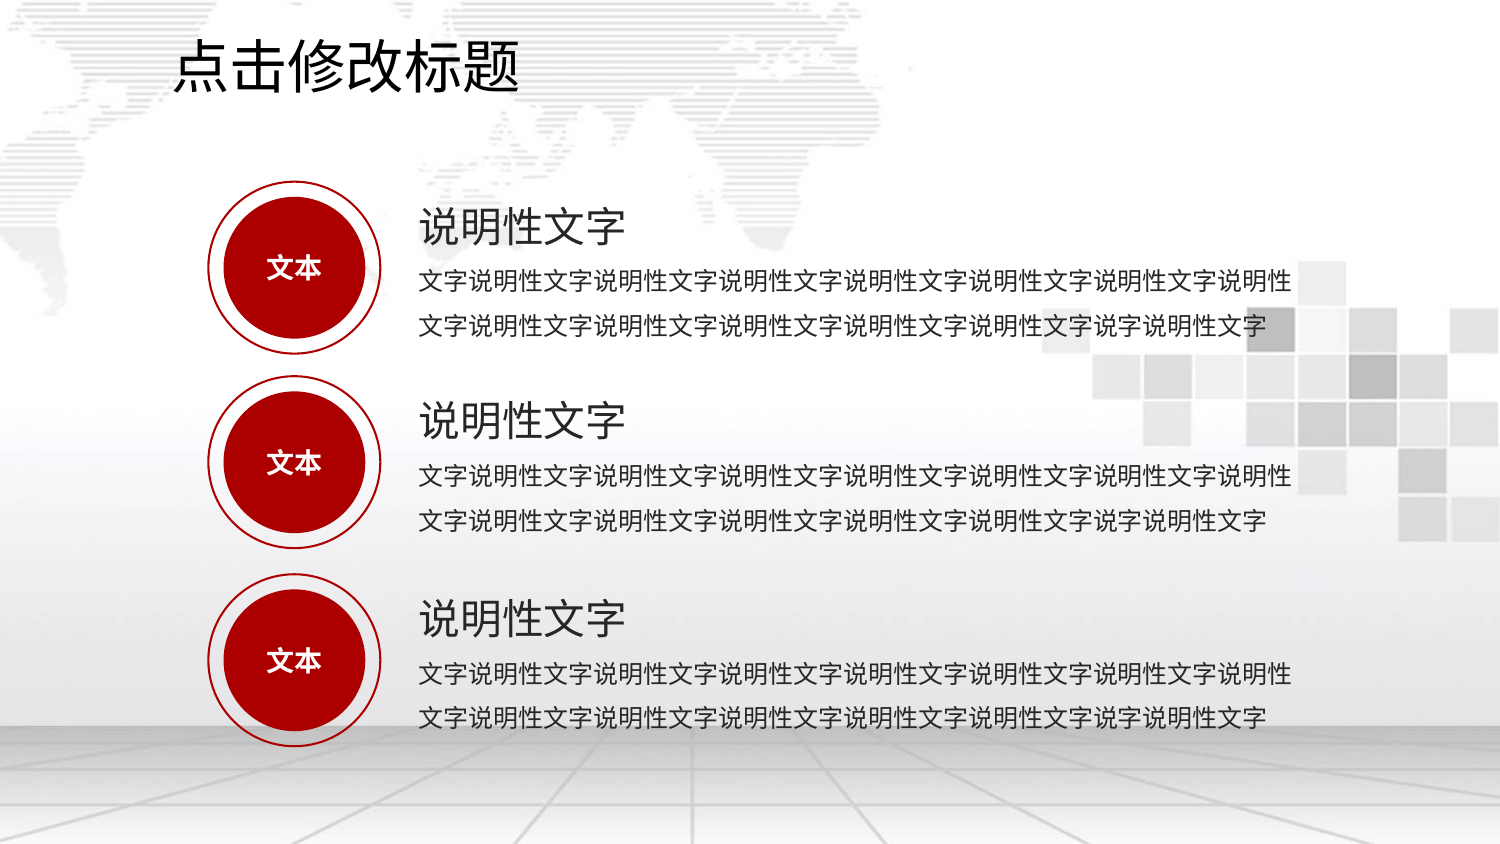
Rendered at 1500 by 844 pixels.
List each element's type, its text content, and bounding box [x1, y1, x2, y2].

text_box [208, 181, 381, 354]
text_box 点击修改标题 [156, 22, 561, 108]
text_box 说明性文字 文字说明性文字说明性文字说明性文字说明性文字说明性文字说明性文字说明性文字说明性文字说明性文字说明性文字说明性文字说明性文字说字说明性文字 [403, 168, 1317, 362]
text_box 说明性文字 文字说明性文字说明性文字说明性文字说明性文字说明性文字说明性文字说明性文字说明性文字说明性文字说明性文字说明性文字说明性文字说字说明性文字 [403, 560, 1317, 786]
text_box 说明性文字 文字说明性文字说明性文字说明性文字说明性文字说明性文字说明性文字说明性文字说明性文字说明性文字说明性文字说明性文字说明性文字说字说明性文字 [403, 362, 1317, 560]
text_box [208, 574, 381, 747]
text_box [208, 376, 381, 549]
picture [0, 0, 1500, 844]
